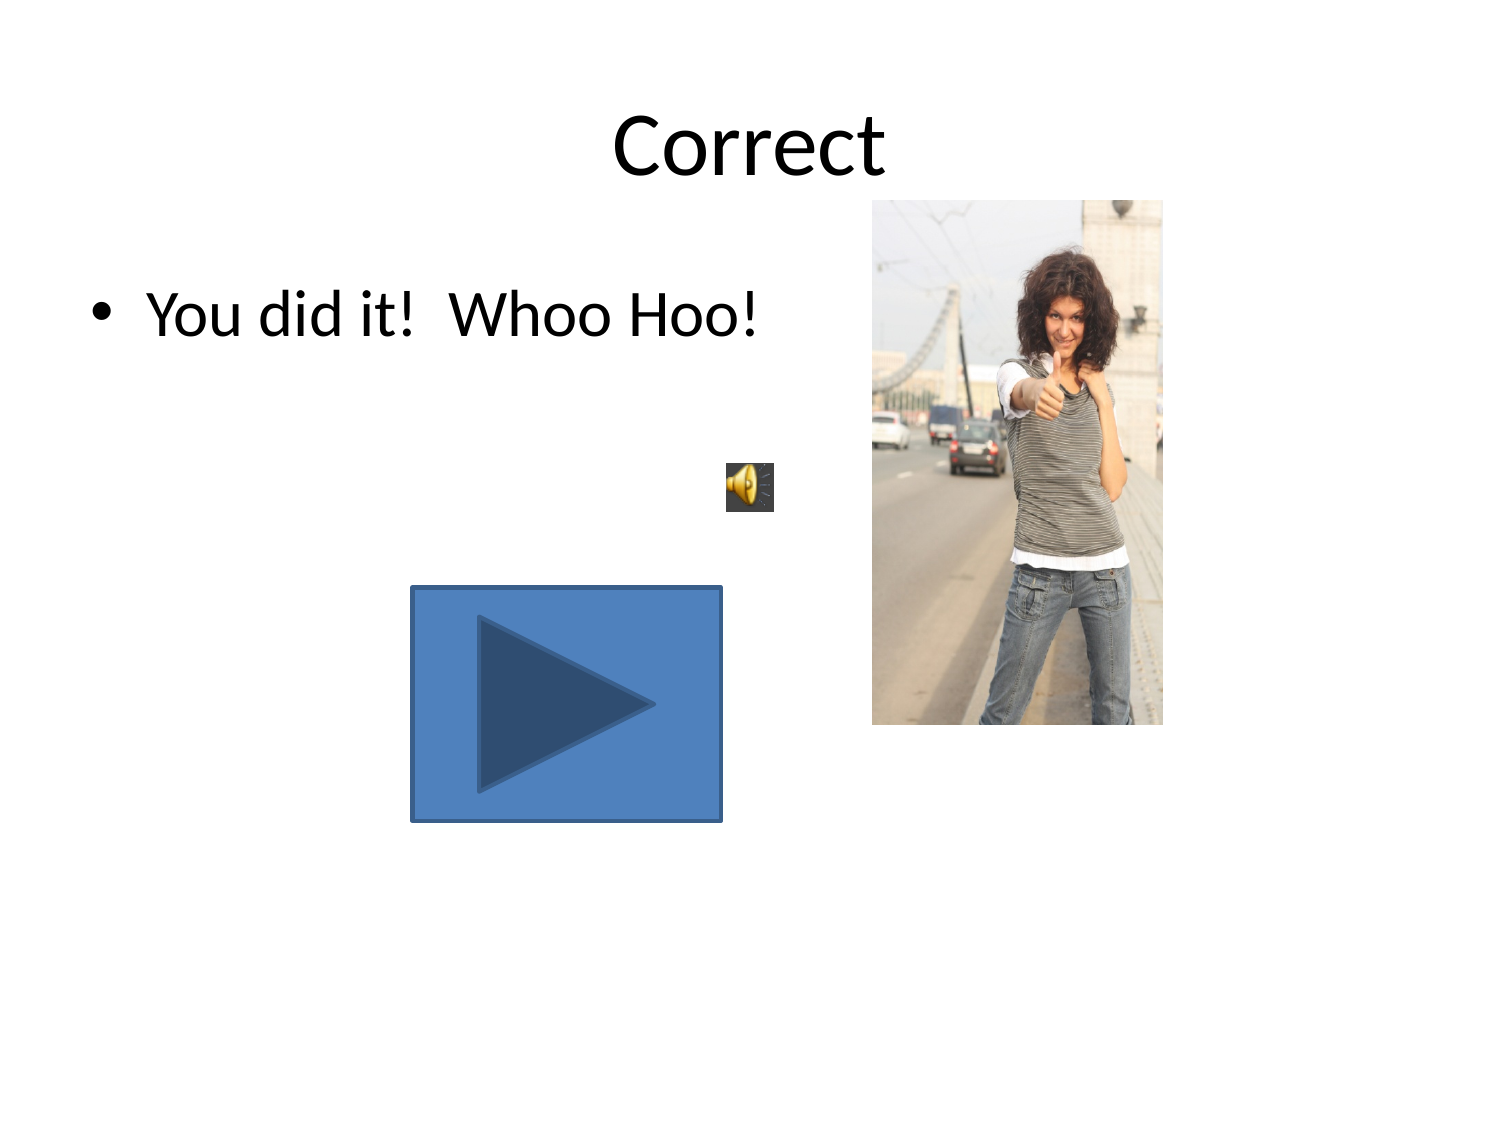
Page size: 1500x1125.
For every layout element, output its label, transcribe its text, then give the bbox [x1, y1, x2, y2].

list You did it! Whoo Hoo! [75, 262, 1425, 1005]
picture [724, 462, 776, 513]
text_box [410, 585, 723, 823]
picture [871, 200, 1163, 726]
title Correct [75, 45, 1425, 233]
